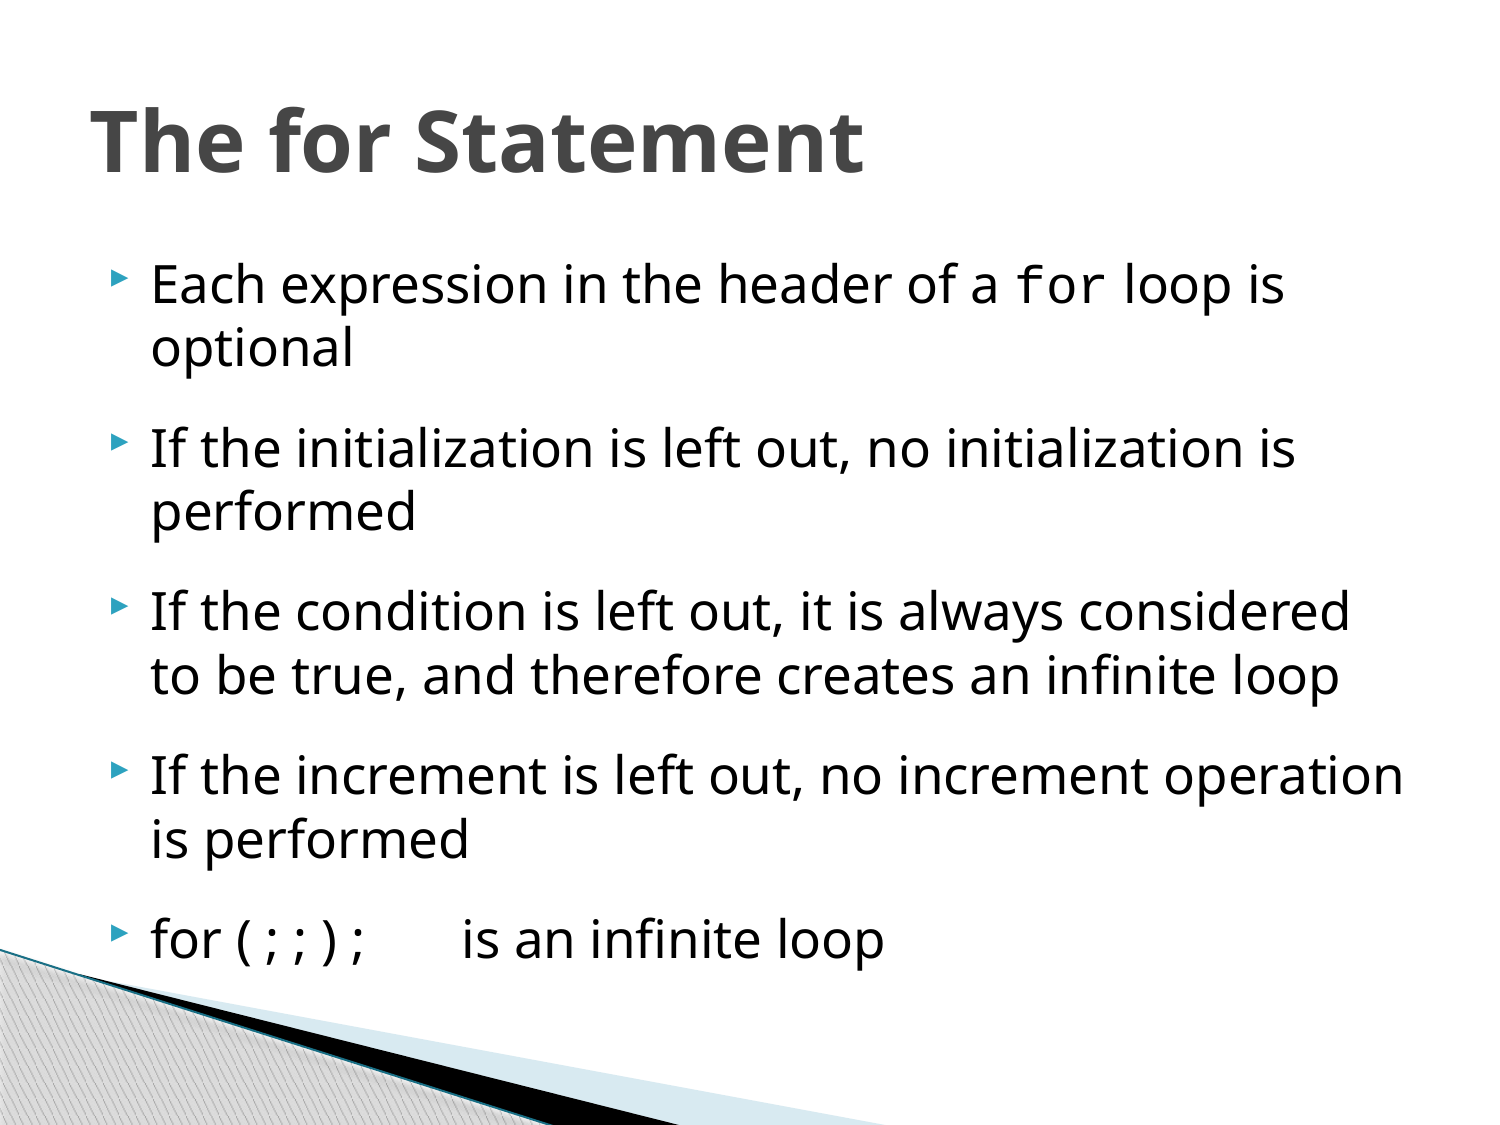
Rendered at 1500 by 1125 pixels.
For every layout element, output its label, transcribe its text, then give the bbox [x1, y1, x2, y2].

title The for Statement [75, 45, 1425, 233]
list Each expression in the header of a for loop is optional If the initialization is left out, no initialization is performed If the condition is left out, it is always considered to be true, and therefore creates an infinite loop If the increment is left out, no increment operation is performed for ( ; ; ) ; is an infinite loop [75, 243, 1425, 986]
